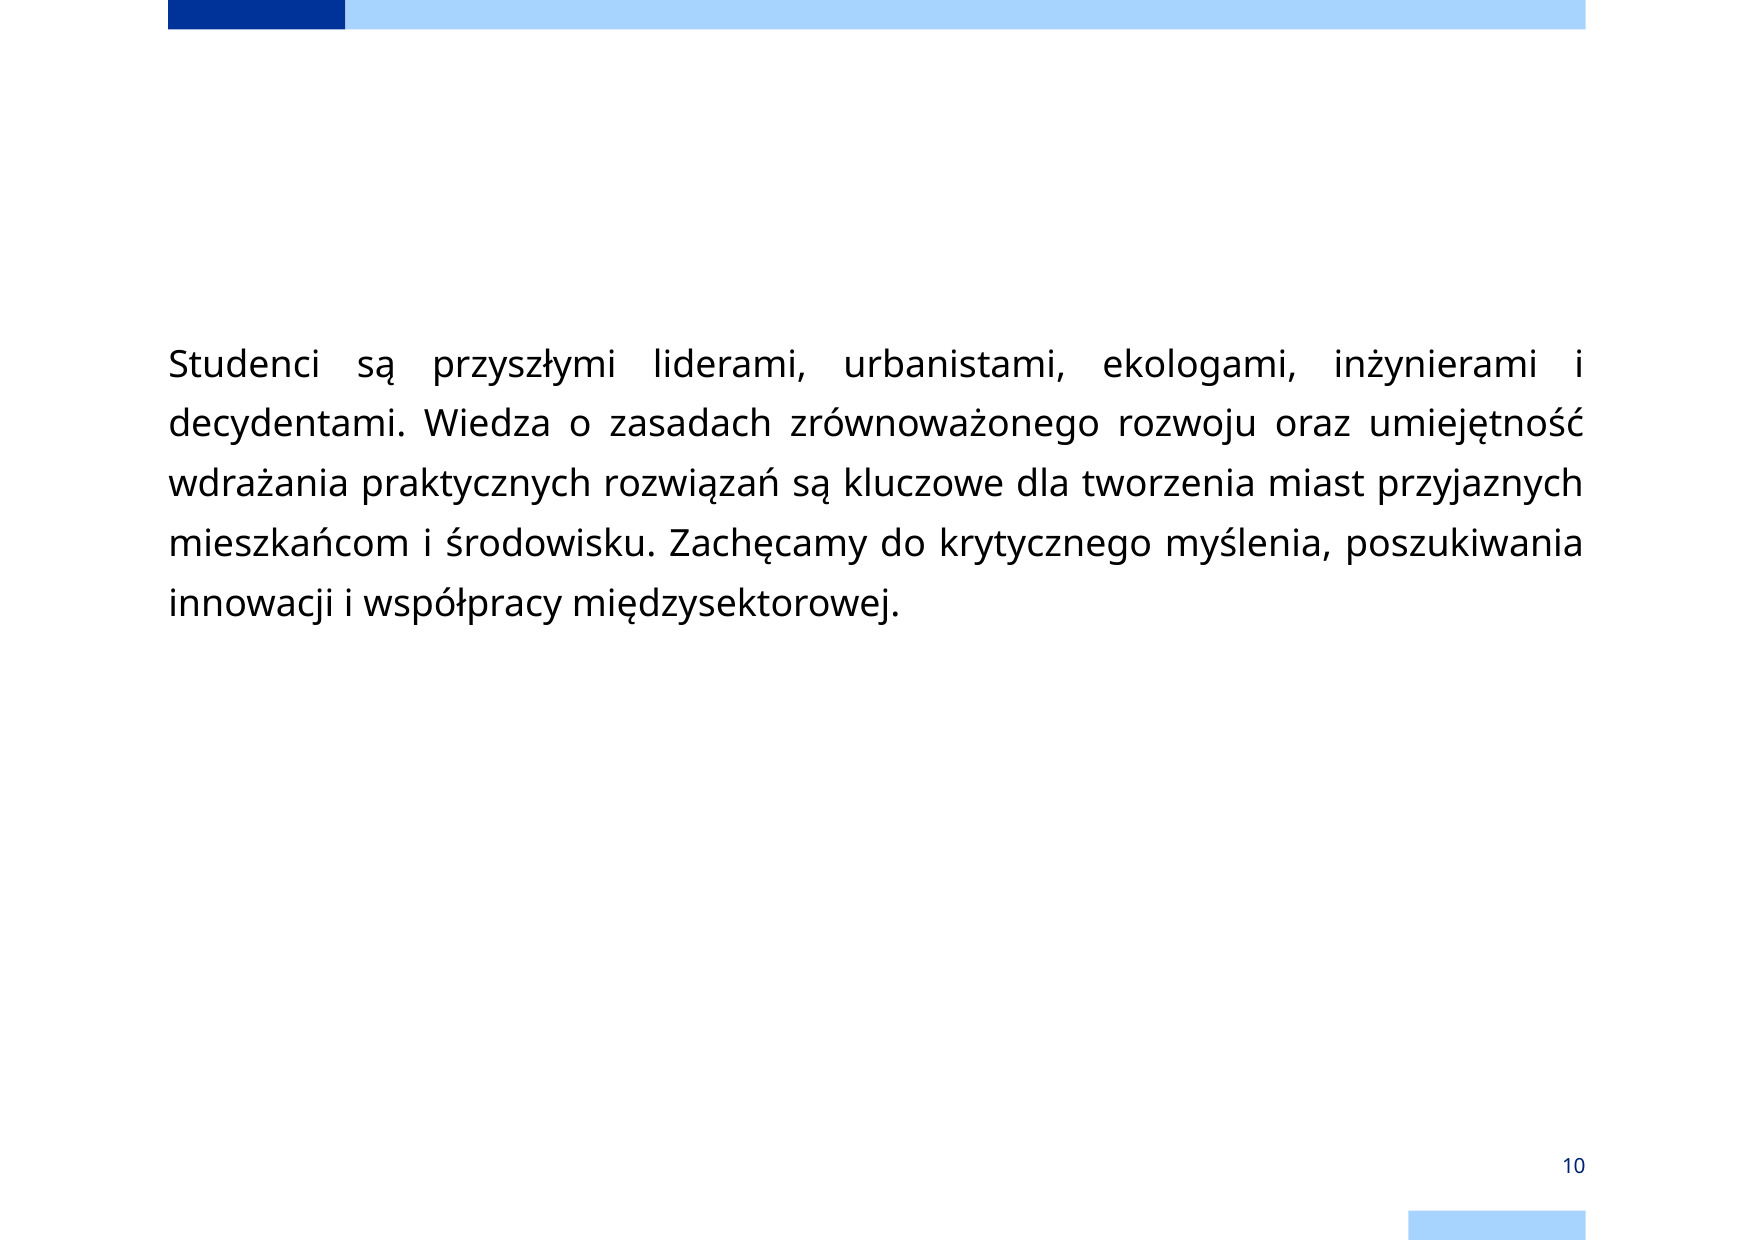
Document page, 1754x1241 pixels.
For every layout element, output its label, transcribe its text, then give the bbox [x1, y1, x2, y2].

list Studenci są przyszłymi liderami, urbanistami, ekologami, inżynierami i decydentami. Wiedza o zasadach zrównoważonego rozwoju oraz umiejętność wdrażania praktycznych rozwiązań są kluczowe dla tworzenia miast przyjaznych mieszkańcom i środowisku. Zachęcamy do krytycznego myślenia, poszukiwania innowacji i współpracy międzysektorowej. [168, 324, 1586, 1093]
slide_number ‹#› [1408, 1151, 1586, 1182]
